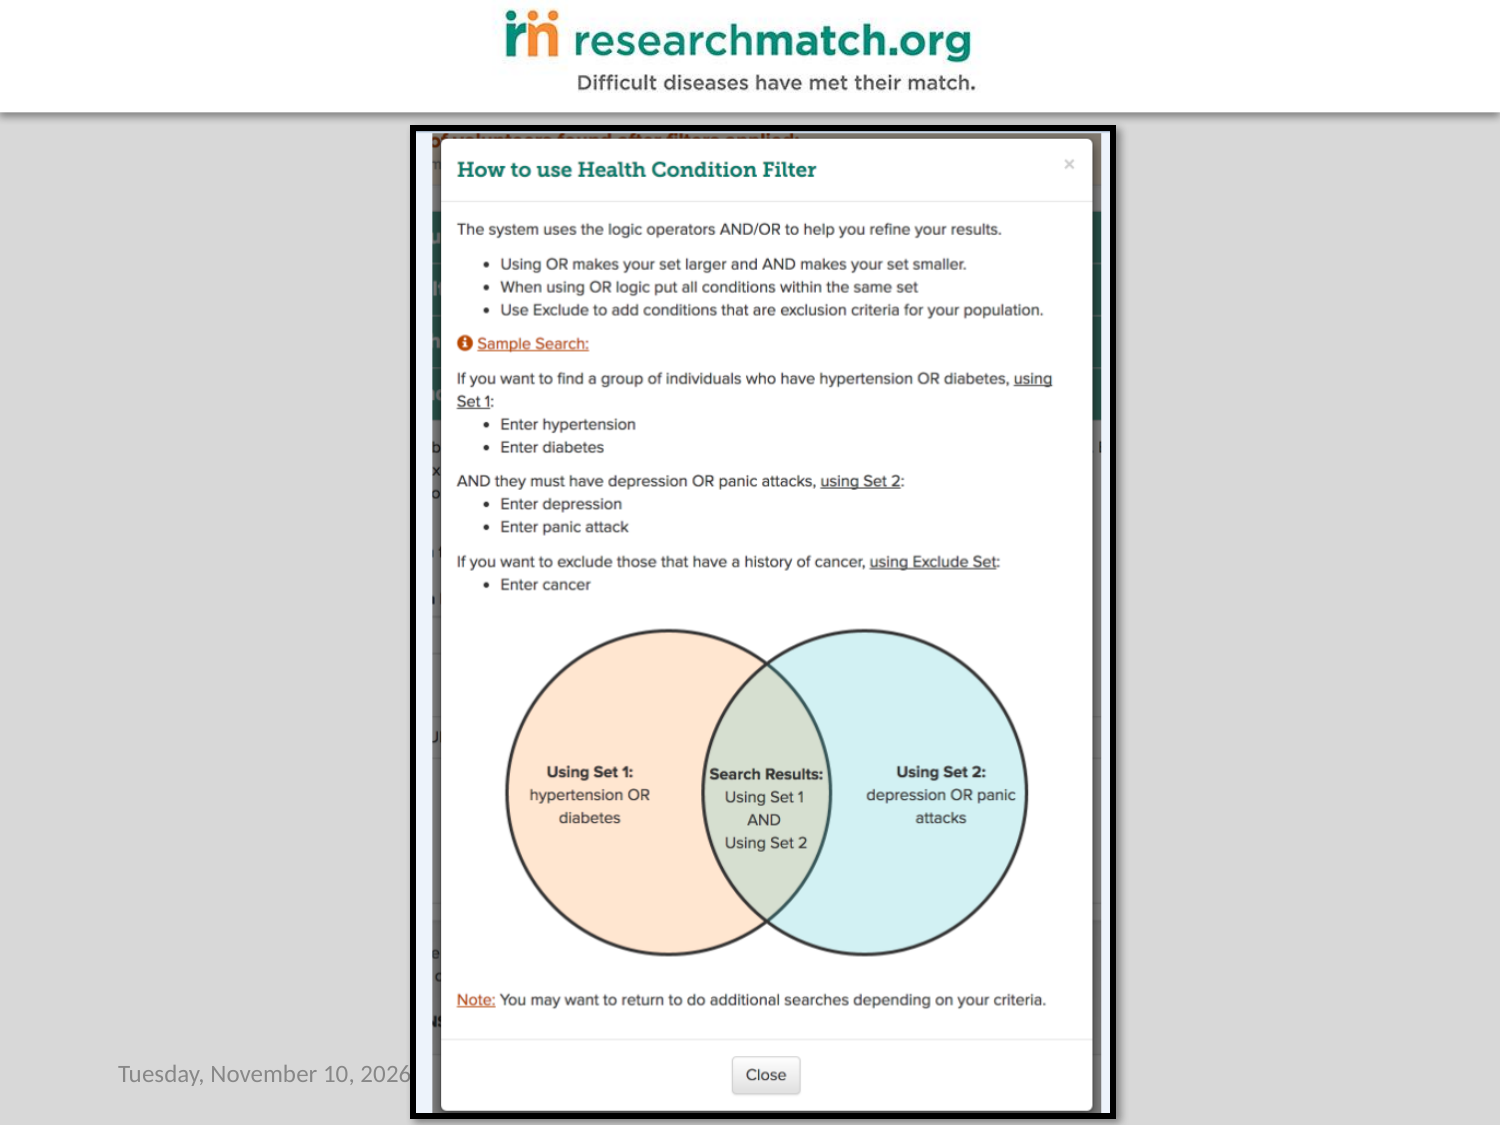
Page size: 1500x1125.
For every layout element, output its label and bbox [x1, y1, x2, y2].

text_box [0, 0, 471, 113]
slide_number [103, 1042, 410, 1103]
picture [474, 0, 1026, 112]
text_box [1027, 0, 1500, 113]
picture [415, 130, 1110, 1114]
